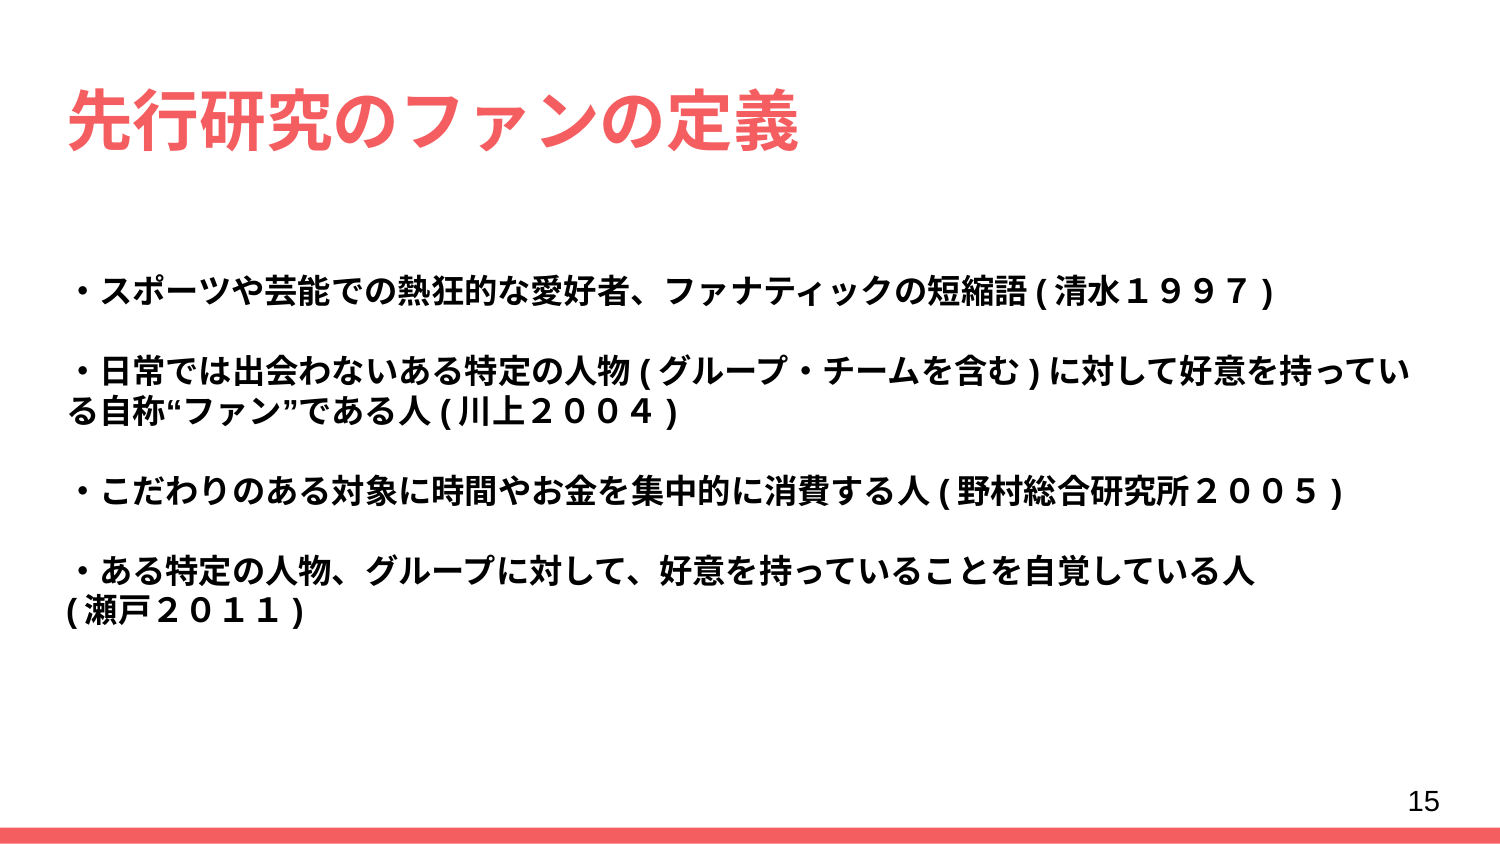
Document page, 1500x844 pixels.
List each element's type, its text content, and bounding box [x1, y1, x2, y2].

title 先行研究のファンの定義 [51, 64, 1449, 167]
slide_number 15 [1392, 767, 1483, 833]
list ・スポーツや芸能での熱狂的な愛好者、ファナティックの短縮語(清水１９９７) ・日常では出会わないある特定の人物(グループ・チームを含む)に対して好意を持っている自称“ファン”である人(川上２００４) ・こだわりのある対象に時間やお金を集中的に消費する人(野村総合研究所２００５) ・ある特定の人物、グループに対して、好意を持っていることを自覚している人 (瀬戸２０１１) [51, 187, 1449, 748]
